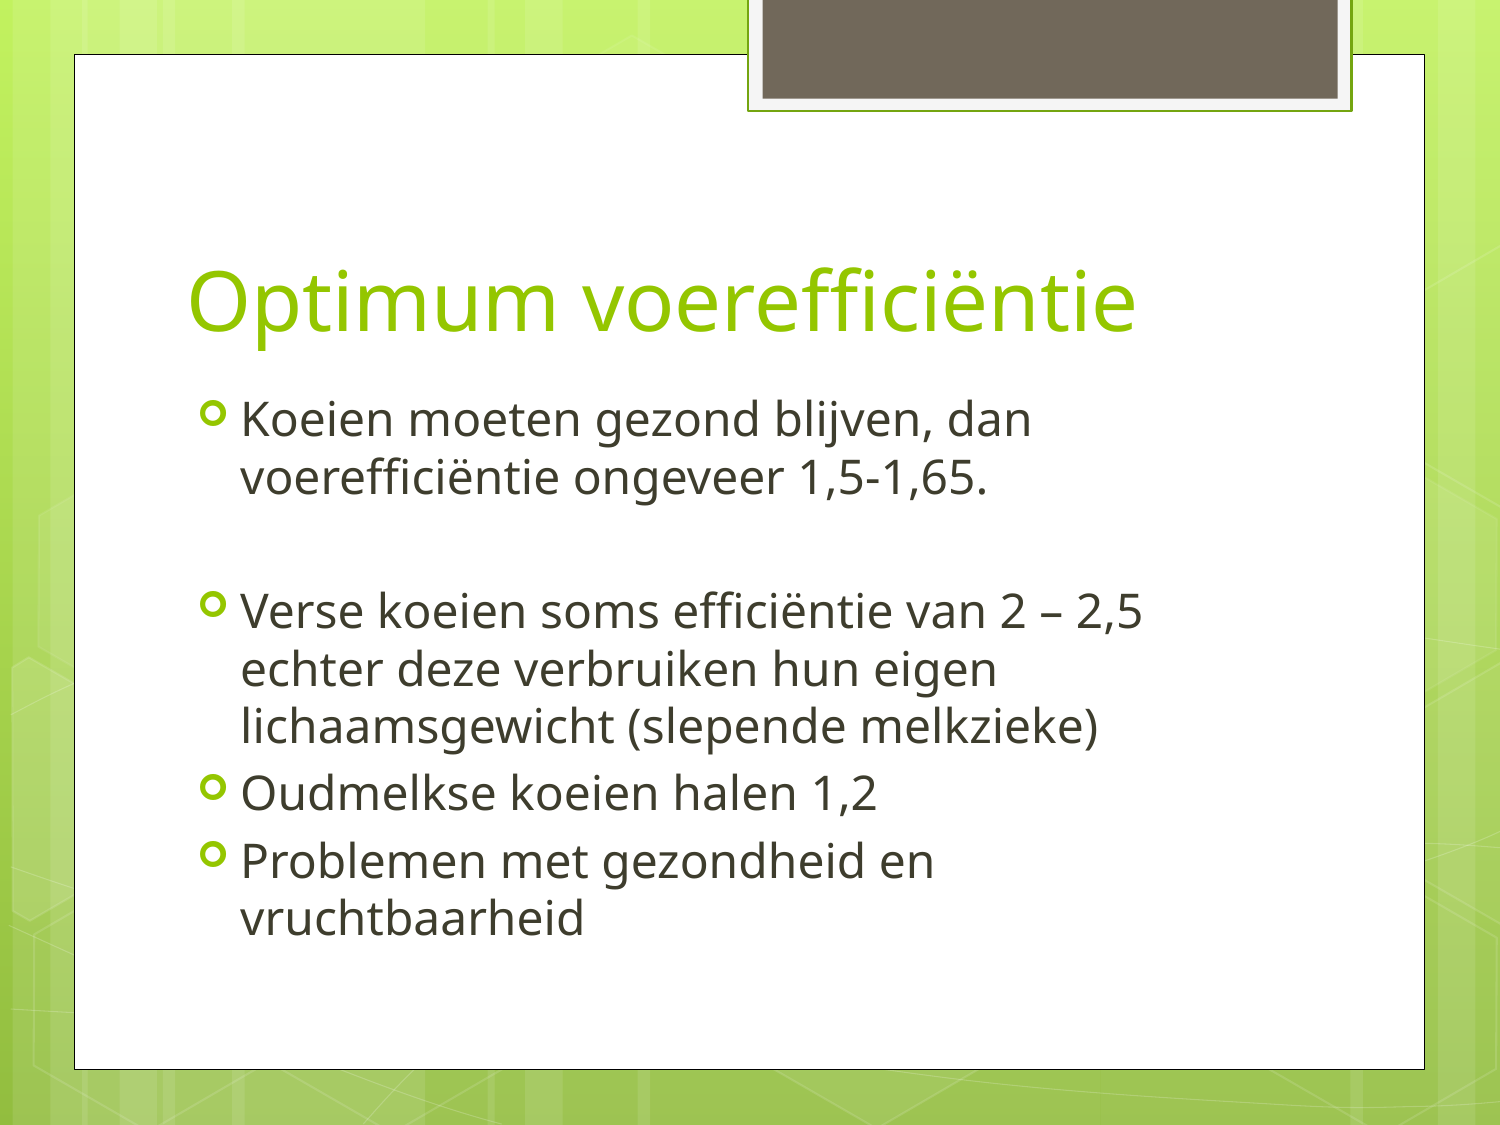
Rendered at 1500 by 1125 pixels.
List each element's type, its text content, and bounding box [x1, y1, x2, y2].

list Koeien moeten gezond blijven, dan voerefficiëntie ongeveer 1,5-1,65. Verse koeien soms efficiëntie van 2 – 2,5 echter deze verbruiken hun eigen lichaamsgewicht (slepende melkzieke) Oudmelkse koeien halen 1,2 Problemen met gezondheid en vruchtbaarheid [171, 381, 1283, 957]
title Optimum voerefficiëntie [171, 168, 1324, 357]
